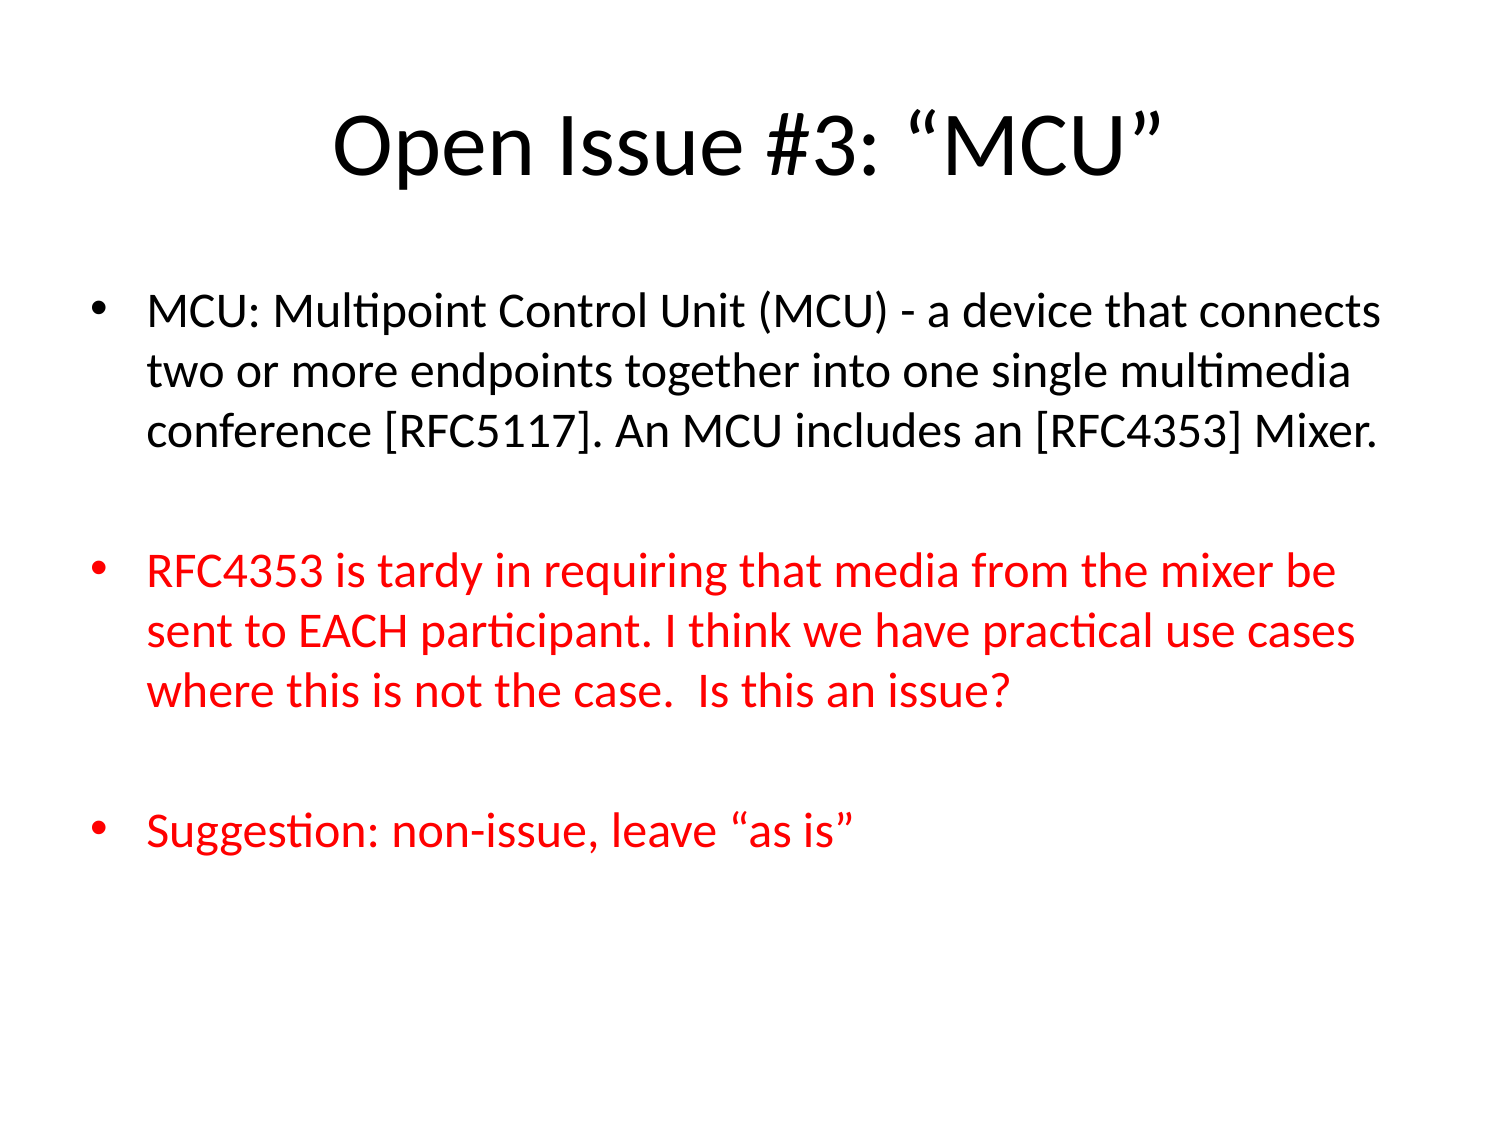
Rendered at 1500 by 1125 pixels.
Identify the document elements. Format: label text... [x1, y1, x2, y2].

title Open Issue #3: “MCU” [75, 45, 1425, 233]
list MCU: Multipoint Control Unit (MCU) - a device that connects two or more endpoints together into one single multimedia conference [RFC5117]. An MCU includes an [RFC4353] Mixer. RFC4353 is tardy in requiring that media from the mixer be sent to EACH participant. I think we have practical use cases where this is not the case. Is this an issue? Suggestion: non-issue, leave “as is” [75, 269, 1425, 1013]
